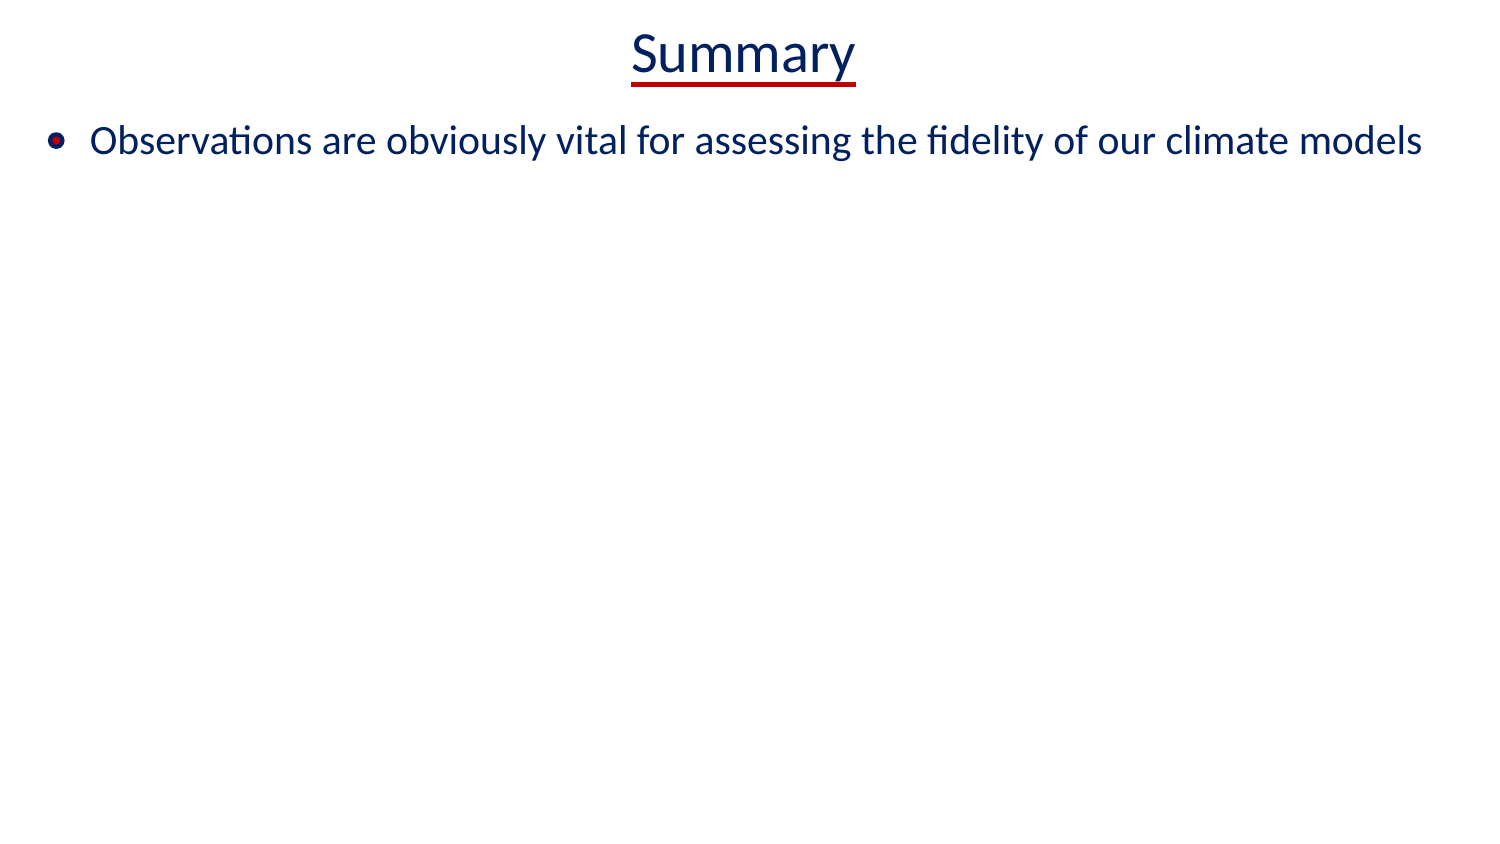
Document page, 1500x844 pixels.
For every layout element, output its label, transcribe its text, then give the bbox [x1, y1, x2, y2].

text_box Summary [12, 6, 1475, 91]
text_box Observations are obviously vital for assessing the fidelity of our climate models [74, 105, 1488, 170]
text_box [47, 132, 65, 149]
